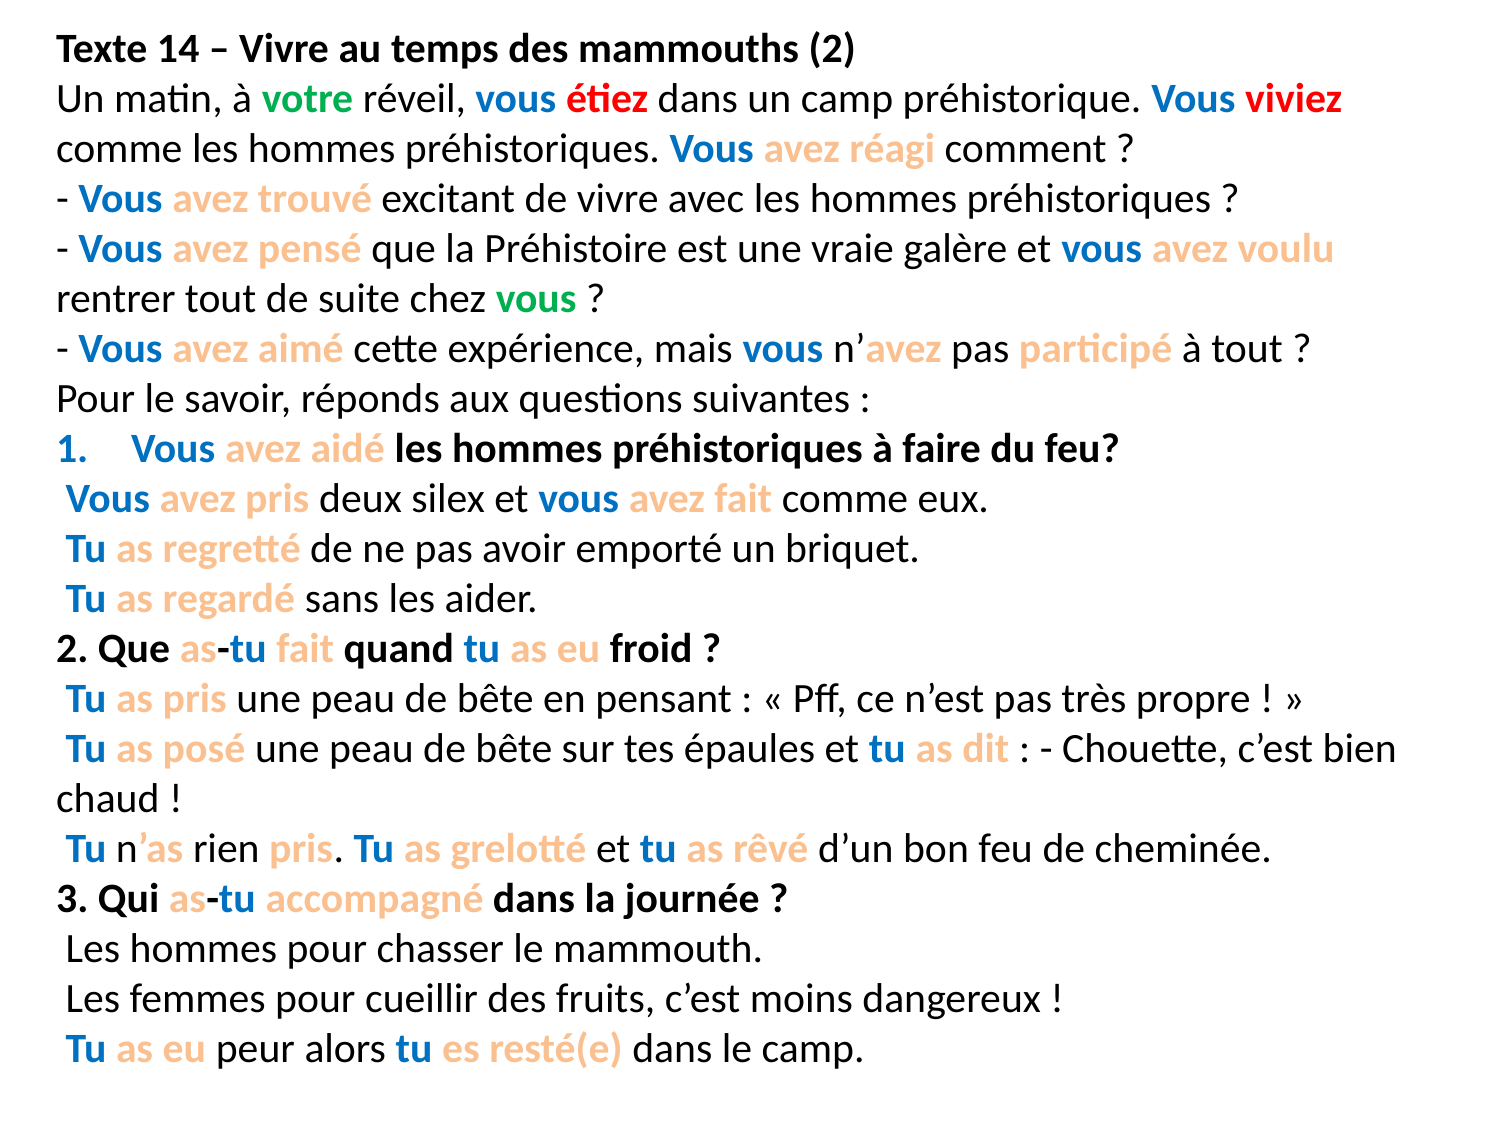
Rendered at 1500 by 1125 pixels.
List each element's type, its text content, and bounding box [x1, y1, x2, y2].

text_box Texte 14 – Vivre au temps des mammouths (2) Un matin, à votre réveil, vous étiez dans un camp préhistorique. Vous viviez comme les hommes préhistoriques. Vous avez réagi comment ? - Vous avez trouvé excitant de vivre avec les hommes préhistoriques ? - Vous avez pensé que la Préhistoire est une vraie galère et vous avez voulu rentrer tout de suite chez vous ? - Vous avez aimé cette expérience, mais vous n’avez pas participé à tout ? Pour le savoir, réponds aux questions suivantes : Vous avez aidé les hommes préhistoriques à faire du feu? Vous avez pris deux silex et vous avez fait comme eux. Tu as regretté de ne pas avoir emporté un briquet. Tu as regardé sans les aider. 2. Que as-tu fait quand tu as eu froid ? Tu as pris une peau de bête en pensant : « Pff, ce n’est pas très propre ! » Tu as posé une peau de bête sur tes épaules et tu as dit : - Chouette, c’est bien chaud ! Tu n’as rien pris. Tu as grelotté et tu as rêvé d’un bon feu de cheminée. 3. Qui as-tu accompagné dans la journée ? Les hommes pour chasser le mammouth. Les femmes pour cueillir des fruits, c’est moins dangereux ! Tu as eu peur alors tu es resté(e) dans le camp. [41, 13, 1471, 1079]
